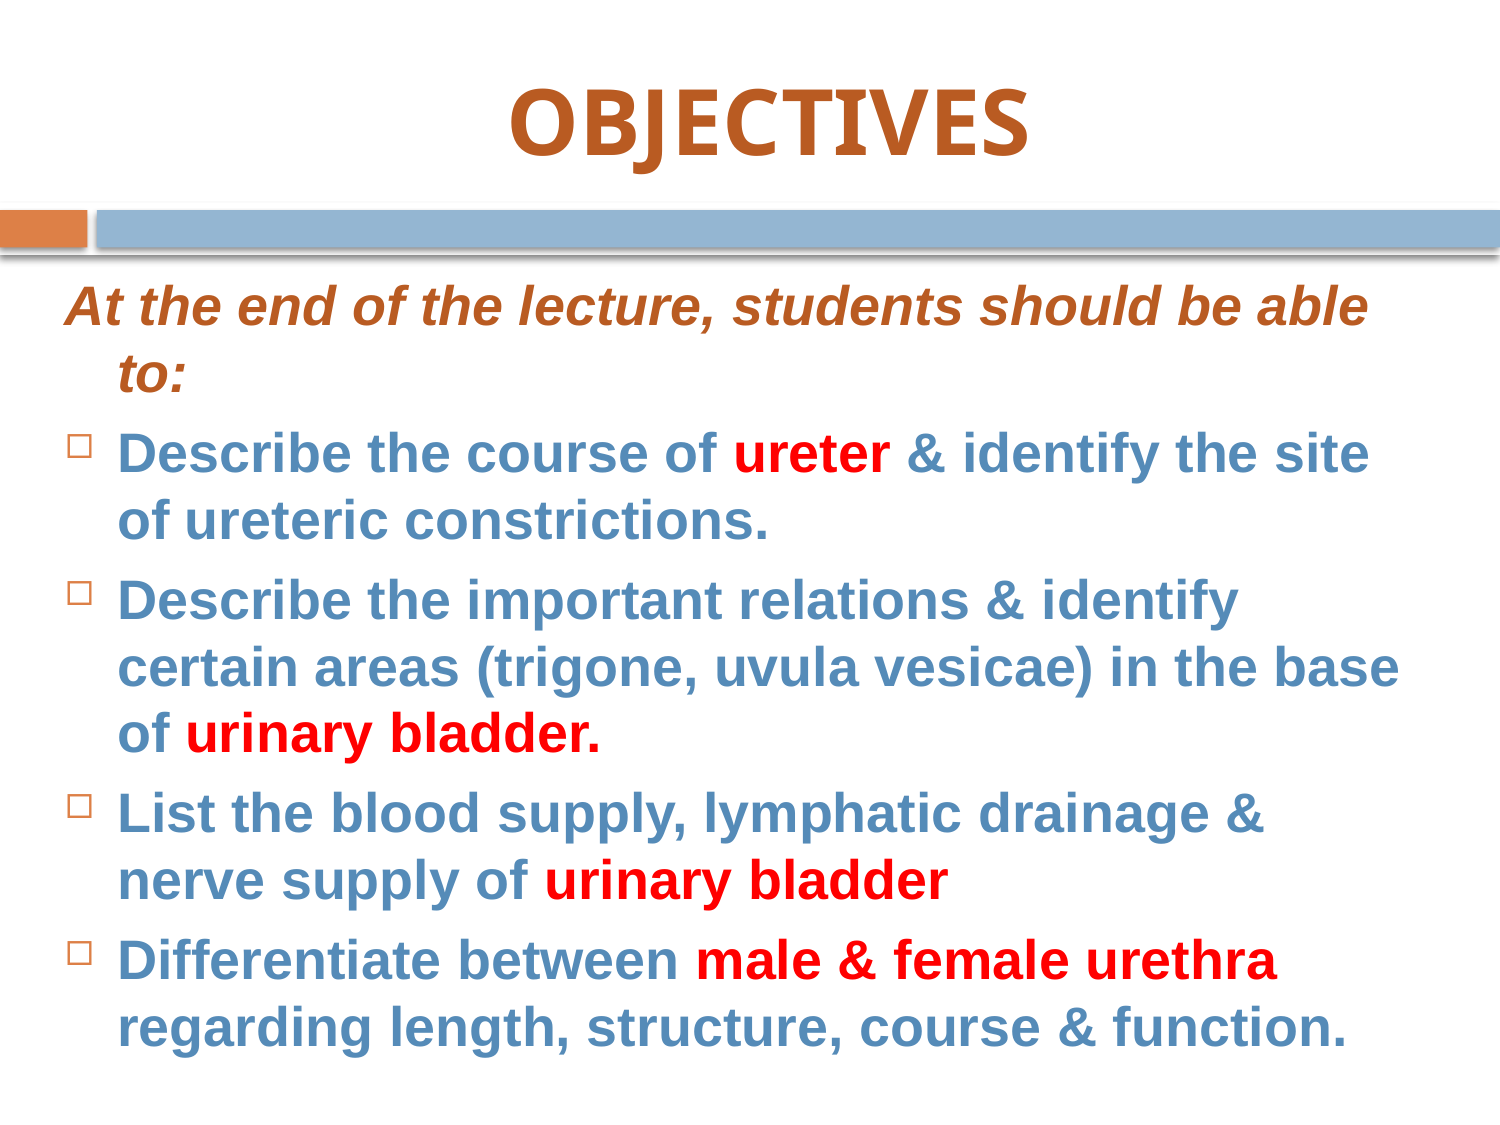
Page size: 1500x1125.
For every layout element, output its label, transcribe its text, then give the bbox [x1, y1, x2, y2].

title OBJECTIVES [100, 37, 1438, 200]
list At the end of the lecture, students should be able to: Describe the course of ureter & identify the site of ureteric constrictions. Describe the important relations & identify certain areas (trigone, uvula vesicae) in the base of urinary bladder. List the blood supply, lymphatic drainage & nerve supply of urinary bladder Differentiate between male & female urethra regarding length, structure, course & function. [50, 262, 1438, 1075]
